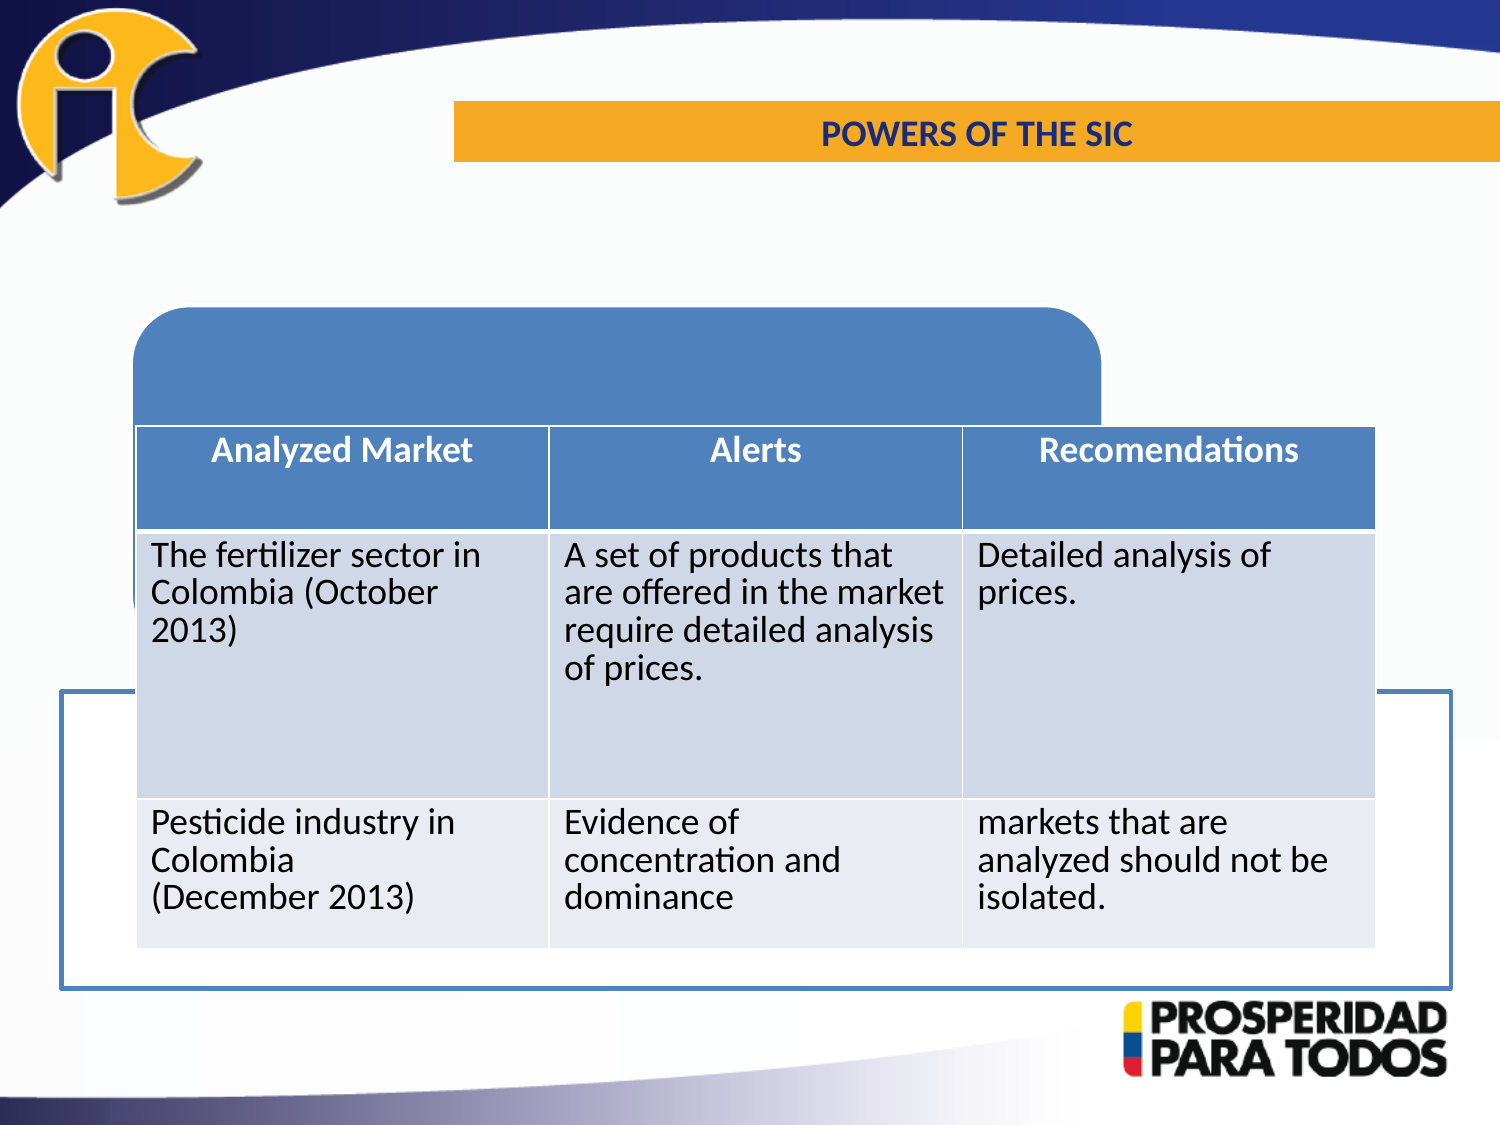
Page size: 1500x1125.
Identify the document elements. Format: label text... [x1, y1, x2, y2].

text_box [1046, 994, 1455, 1013]
picture [0, 0, 1500, 1125]
text_box POWERS OF THE SIC [454, 101, 1500, 162]
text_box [61, 266, 1452, 989]
